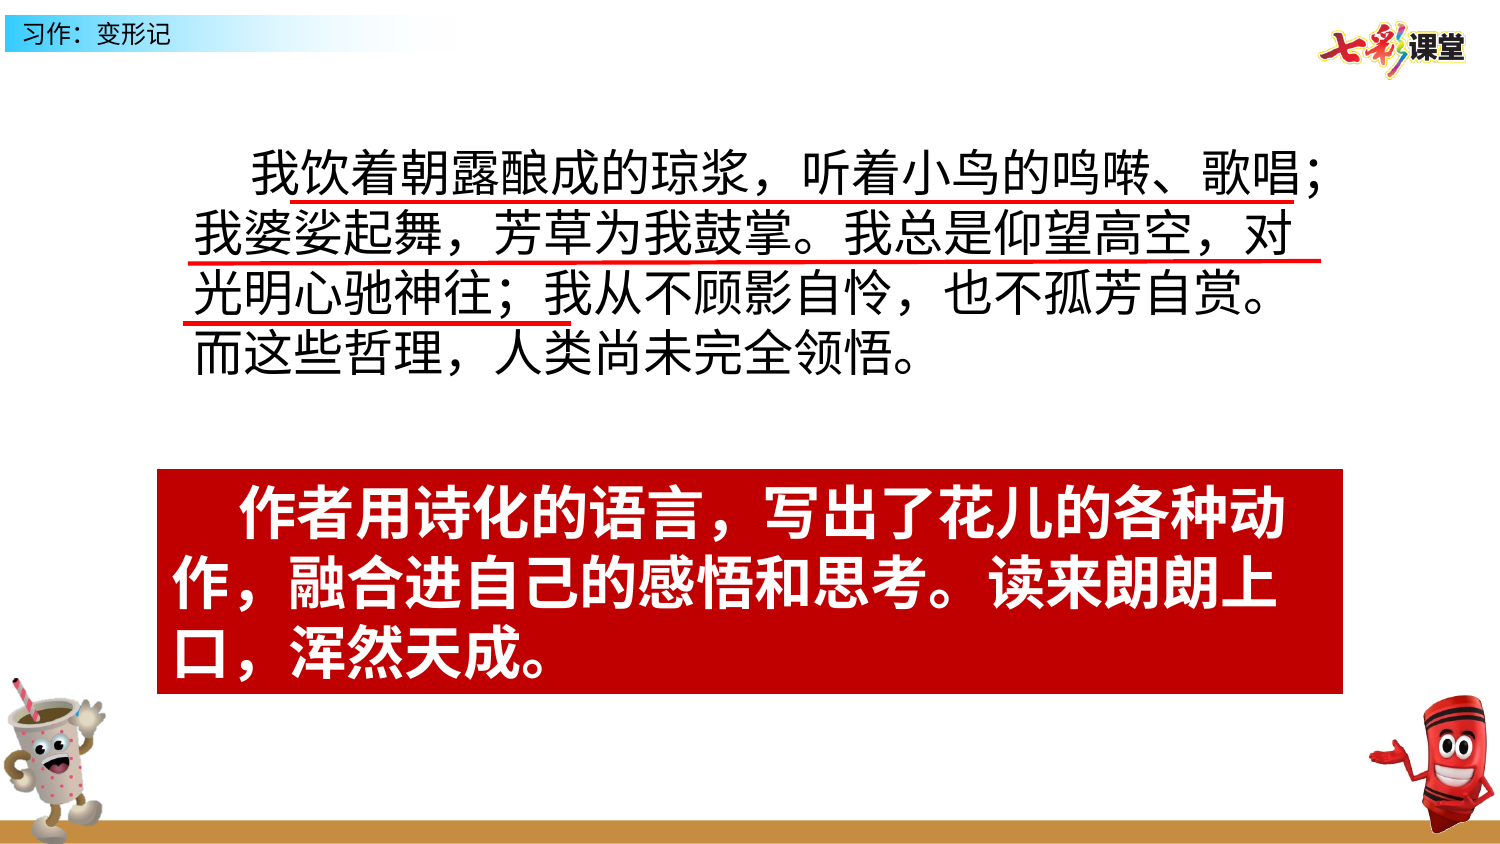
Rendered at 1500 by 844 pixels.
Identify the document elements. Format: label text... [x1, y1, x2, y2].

picture [1364, 678, 1500, 844]
picture [0, 678, 143, 844]
picture [1316, 20, 1468, 80]
text_box 作者用诗化的语言，写出了花儿的各种动作，融合进自己的感悟和思考。读来朗朗上口，浑然天成。 [157, 469, 1343, 694]
text_box 我饮着朝露酿成的琼浆，听着小鸟的鸣啭、歌唱；我婆娑起舞，芳草为我鼓掌。我总是仰望高空，对光明心驰神往；我从不顾影自怜，也不孤芳自赏。而这些哲理，人类尚未完全领悟。 [179, 133, 1321, 389]
